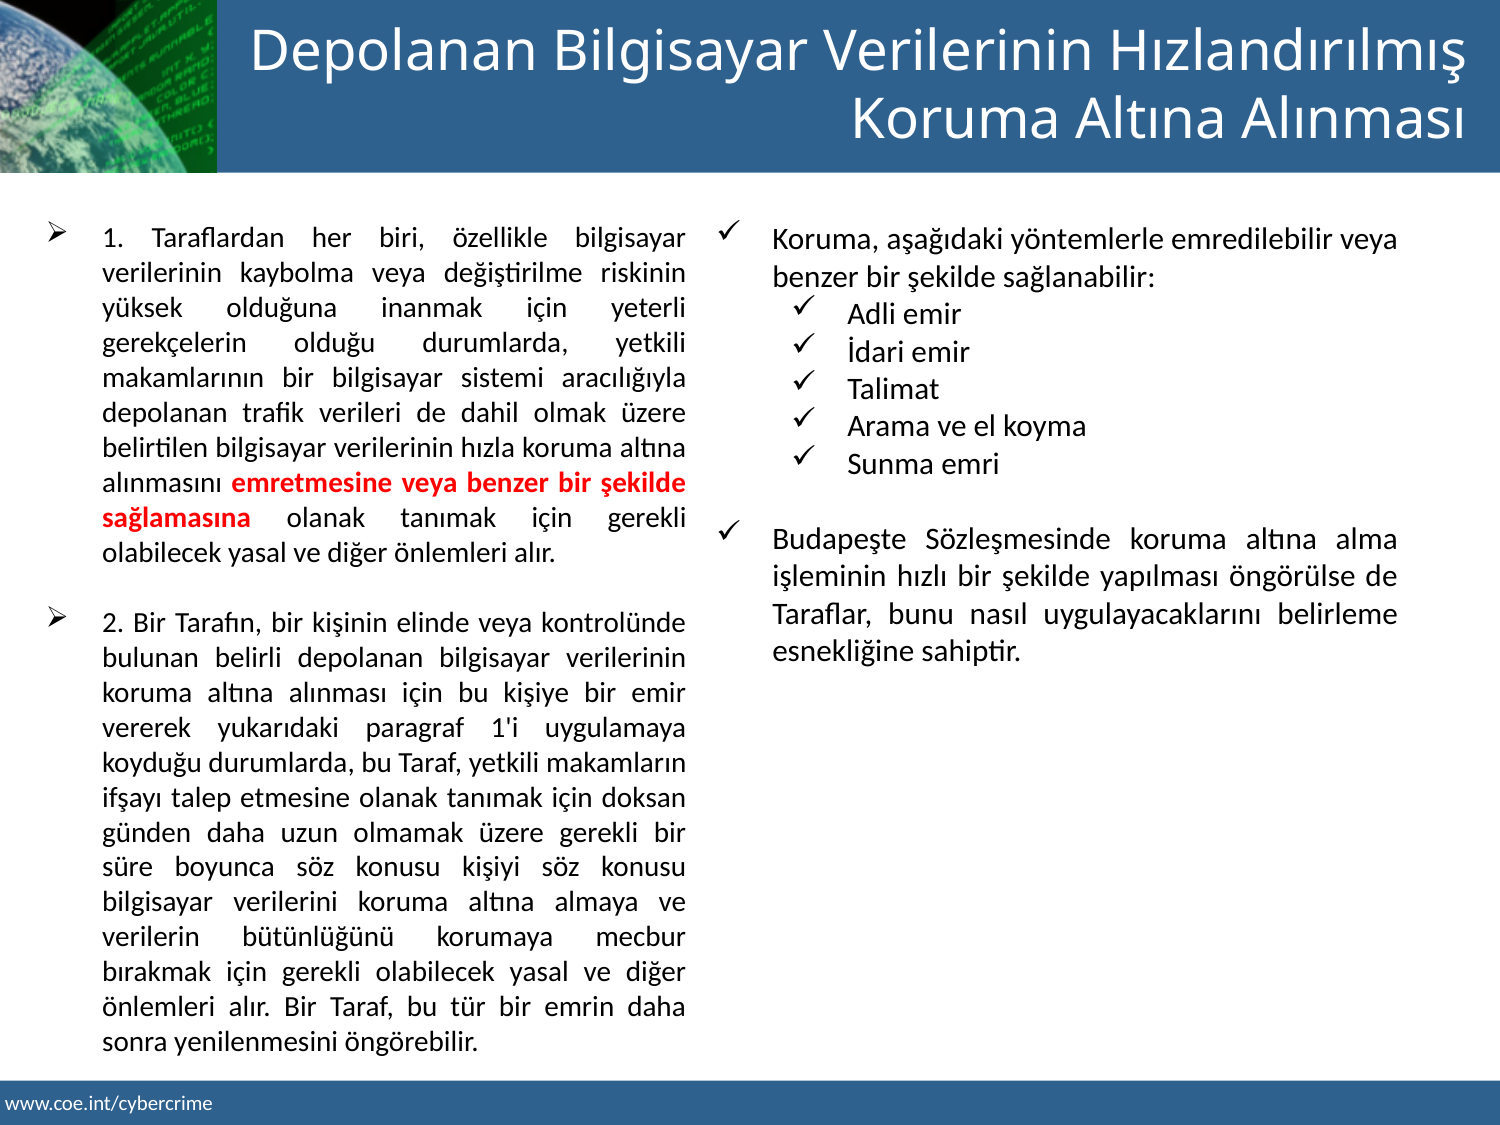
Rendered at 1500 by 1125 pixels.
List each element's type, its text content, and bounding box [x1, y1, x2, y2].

picture [0, 0, 217, 173]
text_box Depolanan Bilgisayar Verilerinin Hızlandırılmış Koruma Altına Alınması [230, 7, 1483, 157]
text_box 1. Taraflardan her biri, özellikle bilgisayar verilerinin kaybolma veya değiştirilme riskinin yüksek olduğuna inanmak için yeterli gerekçelerin olduğu durumlarda, yetkili makamlarının bir bilgisayar sistemi aracılığıyla depolanan trafik verileri de dahil olmak üzere belirtilen bilgisayar verilerinin hızla koruma altına alınmasını emretmesine veya benzer bir şekilde sağlamasına olanak tanımak için gerekli olabilecek yasal ve diğer önlemleri alır. 2. Bir Tarafın, bir kişinin elinde veya kontrolünde bulunan belirli depolanan bilgisayar verilerinin koruma altına alınması için bu kişiye bir emir vererek yukarıdaki paragraf 1'i uygulamaya koyduğu durumlarda, bu Taraf, yetkili makamların ifşayı talep etmesine olanak tanımak için doksan günden daha uzun olmamak üzere gerekli bir süre boyunca söz konusu kişiyi söz konusu bilgisayar verilerini koruma altına almaya ve verilerin bütünlüğünü korumaya mecbur bırakmak için gerekli olabilecek yasal ve diğer önlemleri alır. Bir Taraf, bu tür bir emrin daha sonra yenilenmesini öngörebilir. [31, 211, 702, 1065]
text_box Koruma, aşağıdaki yöntemlerle emredilebilir veya benzer bir şekilde sağlanabilir: Adli emir İdari emir Talimat Arama ve el koyma Sunma emri Budapeşte Sözleşmesinde koruma altına alma işleminin hızlı bir şekilde yapılması öngörülse de Taraflar, bunu nasıl uygulayacaklarını belirleme esnekliğine sahiptir. [701, 211, 1414, 676]
